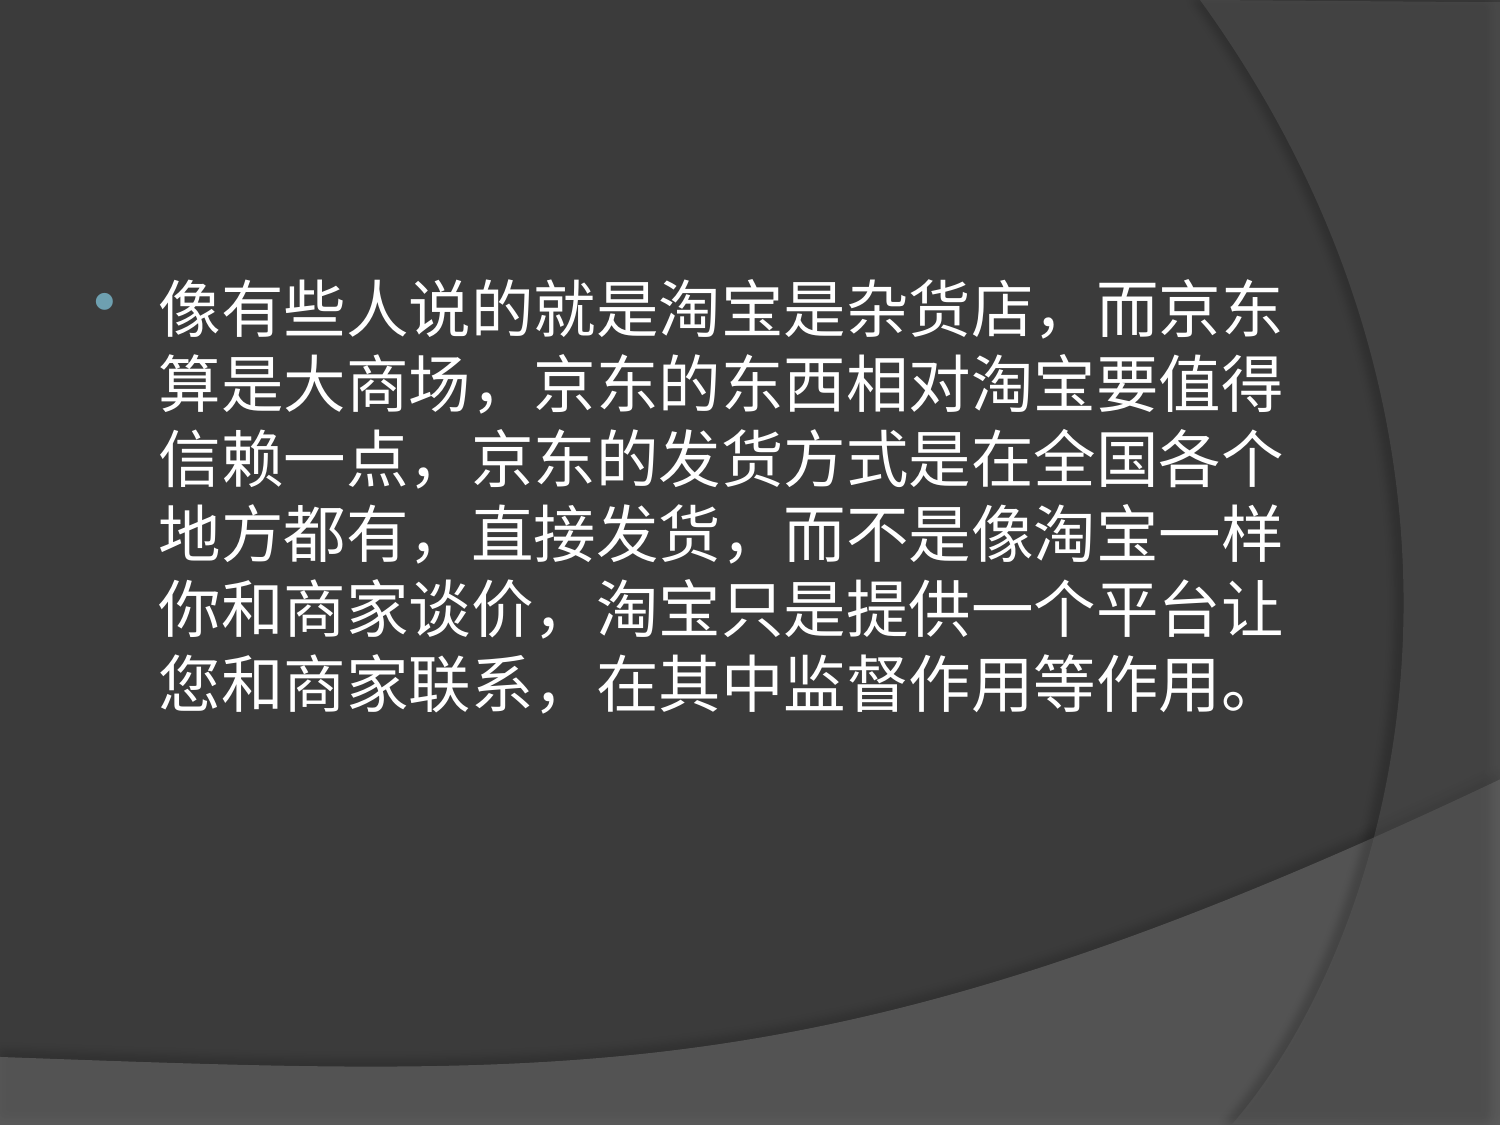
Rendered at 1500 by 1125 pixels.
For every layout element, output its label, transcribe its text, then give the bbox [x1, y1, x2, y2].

list 像有些人说的就是淘宝是杂货店，而京东算是大商场，京东的东西相对淘宝要值得信赖一点，京东的发货方式是在全国各个地方都有，直接发货，而不是像淘宝一样你和商家谈价，淘宝只是提供一个平台让您和商家联系，在其中监督作用等作用。 [74, 262, 1301, 1006]
